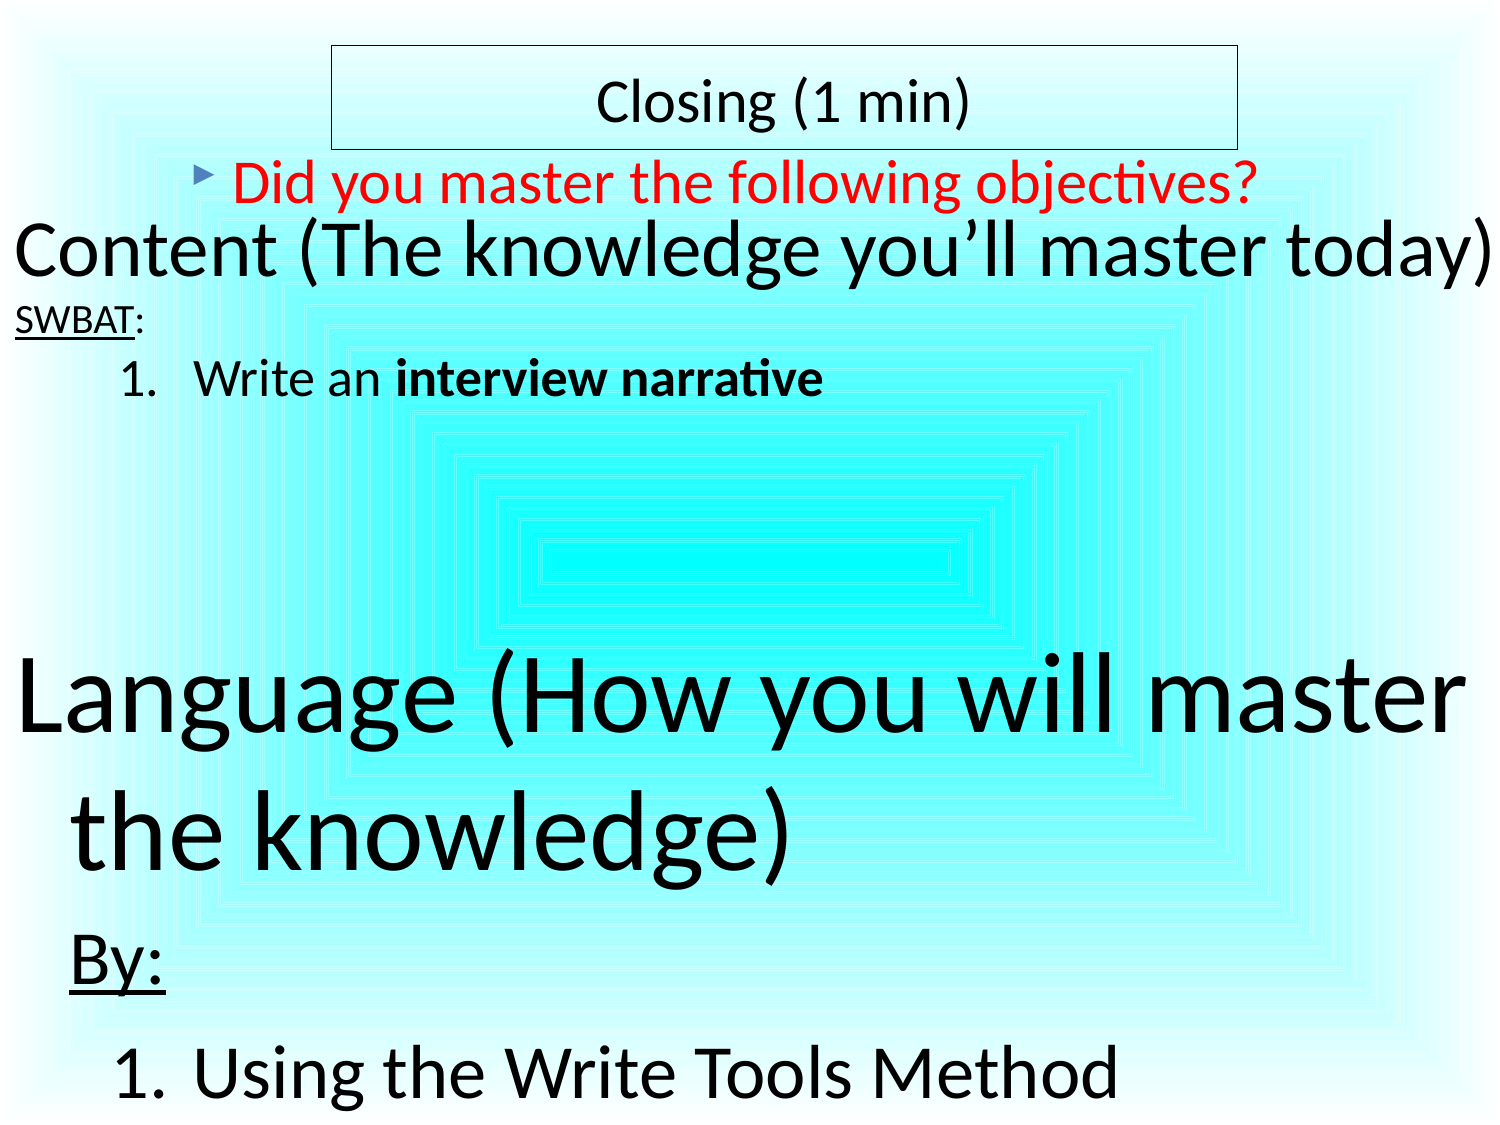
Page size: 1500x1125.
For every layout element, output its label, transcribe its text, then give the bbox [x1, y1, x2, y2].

text_box Content (The knowledge you’ll master today) SWBAT: Write an interview narrative [0, 187, 1500, 490]
text_box Did you master the following objectives? [0, 134, 1434, 187]
text_box Language (How you will master the knowledge) By: Using the Write Tools Method [0, 549, 1500, 1125]
title Closing (1 min) [331, 45, 1238, 134]
